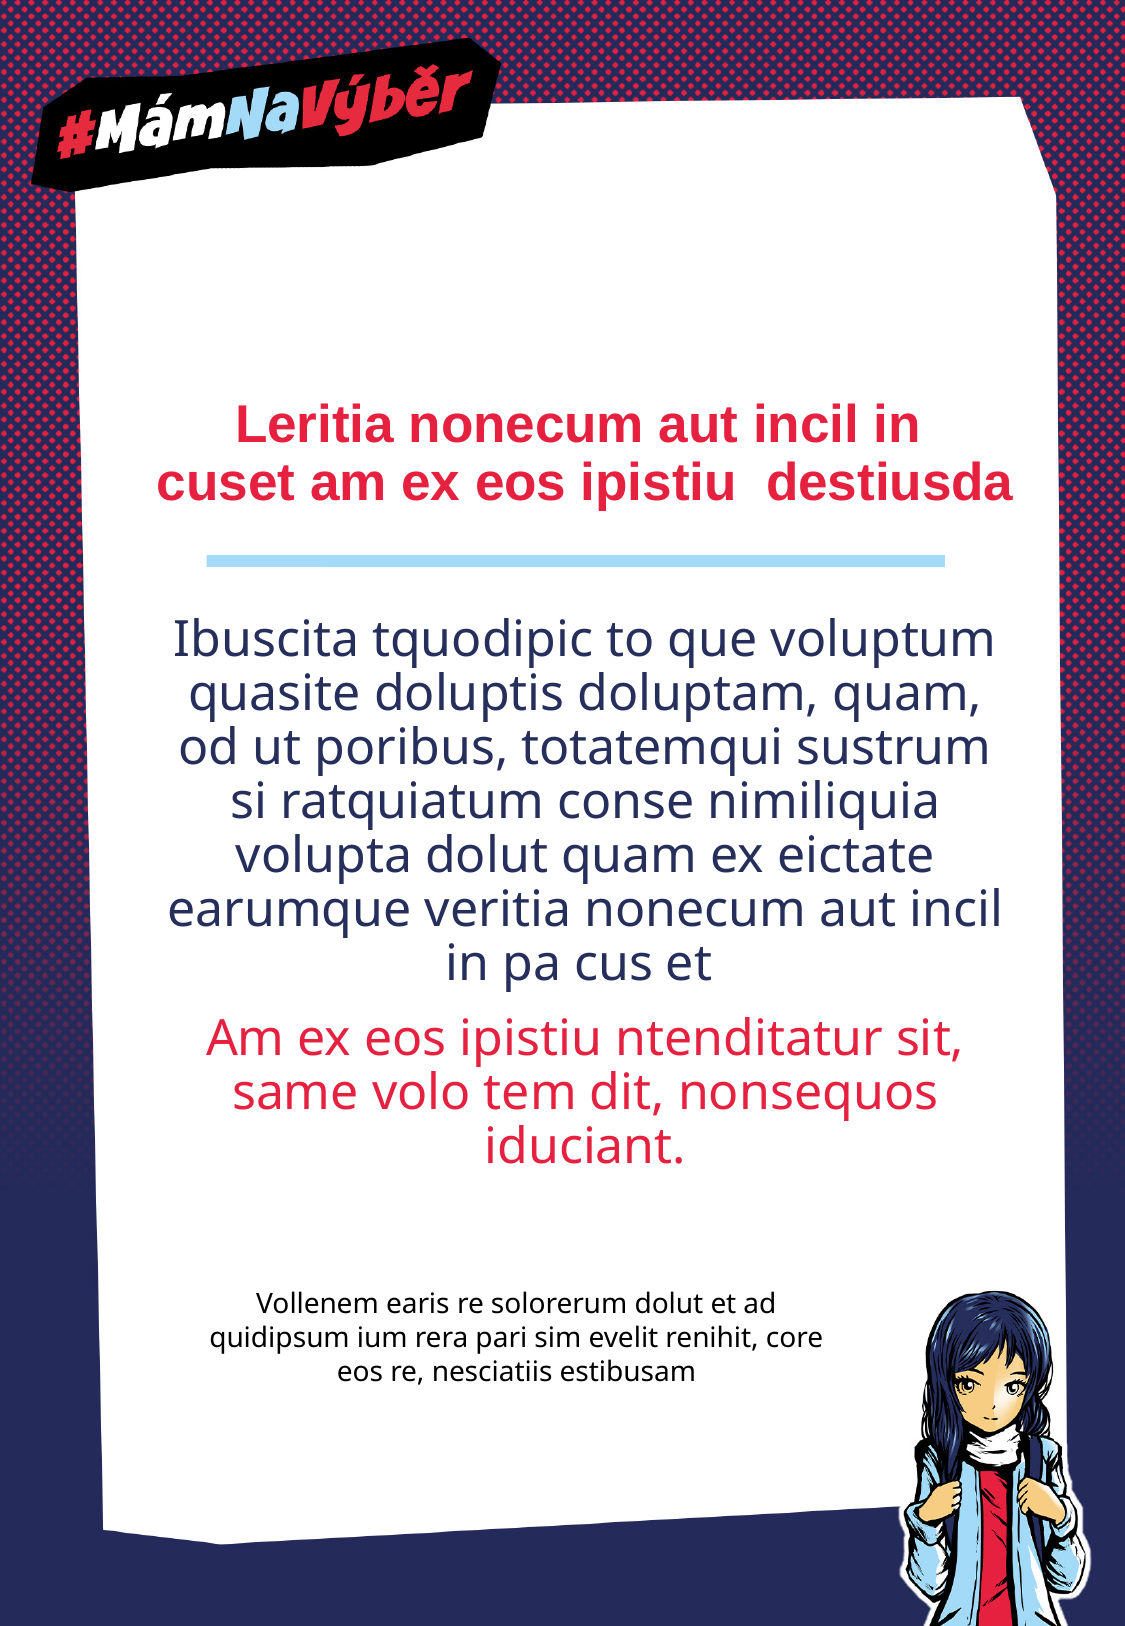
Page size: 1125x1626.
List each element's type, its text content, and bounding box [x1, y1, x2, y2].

text_box Vollenem earis re solorerum dolut et ad quidipsum ium rera pari sim evelit renihit, core eos re, nesciatiis estibusam [177, 1278, 857, 1395]
title Leritia nonecum aut incil in cuset am ex eos ipistiu destiusda [140, 330, 1031, 519]
subtitle Ibuscita tquodipic to que voluptum quasite doluptis doluptam, quam, od ut poribus, totatemqui sustrum si ratquiatum conse nimiliquia volupta dolut quam ex eictate earumque veritia nonecum aut incil in pa cus et Am ex eos ipistiu ntenditatur sit, same volo tem dit, nonsequos iduciant. [140, 605, 1031, 1241]
picture [0, 0, 1125, 1626]
